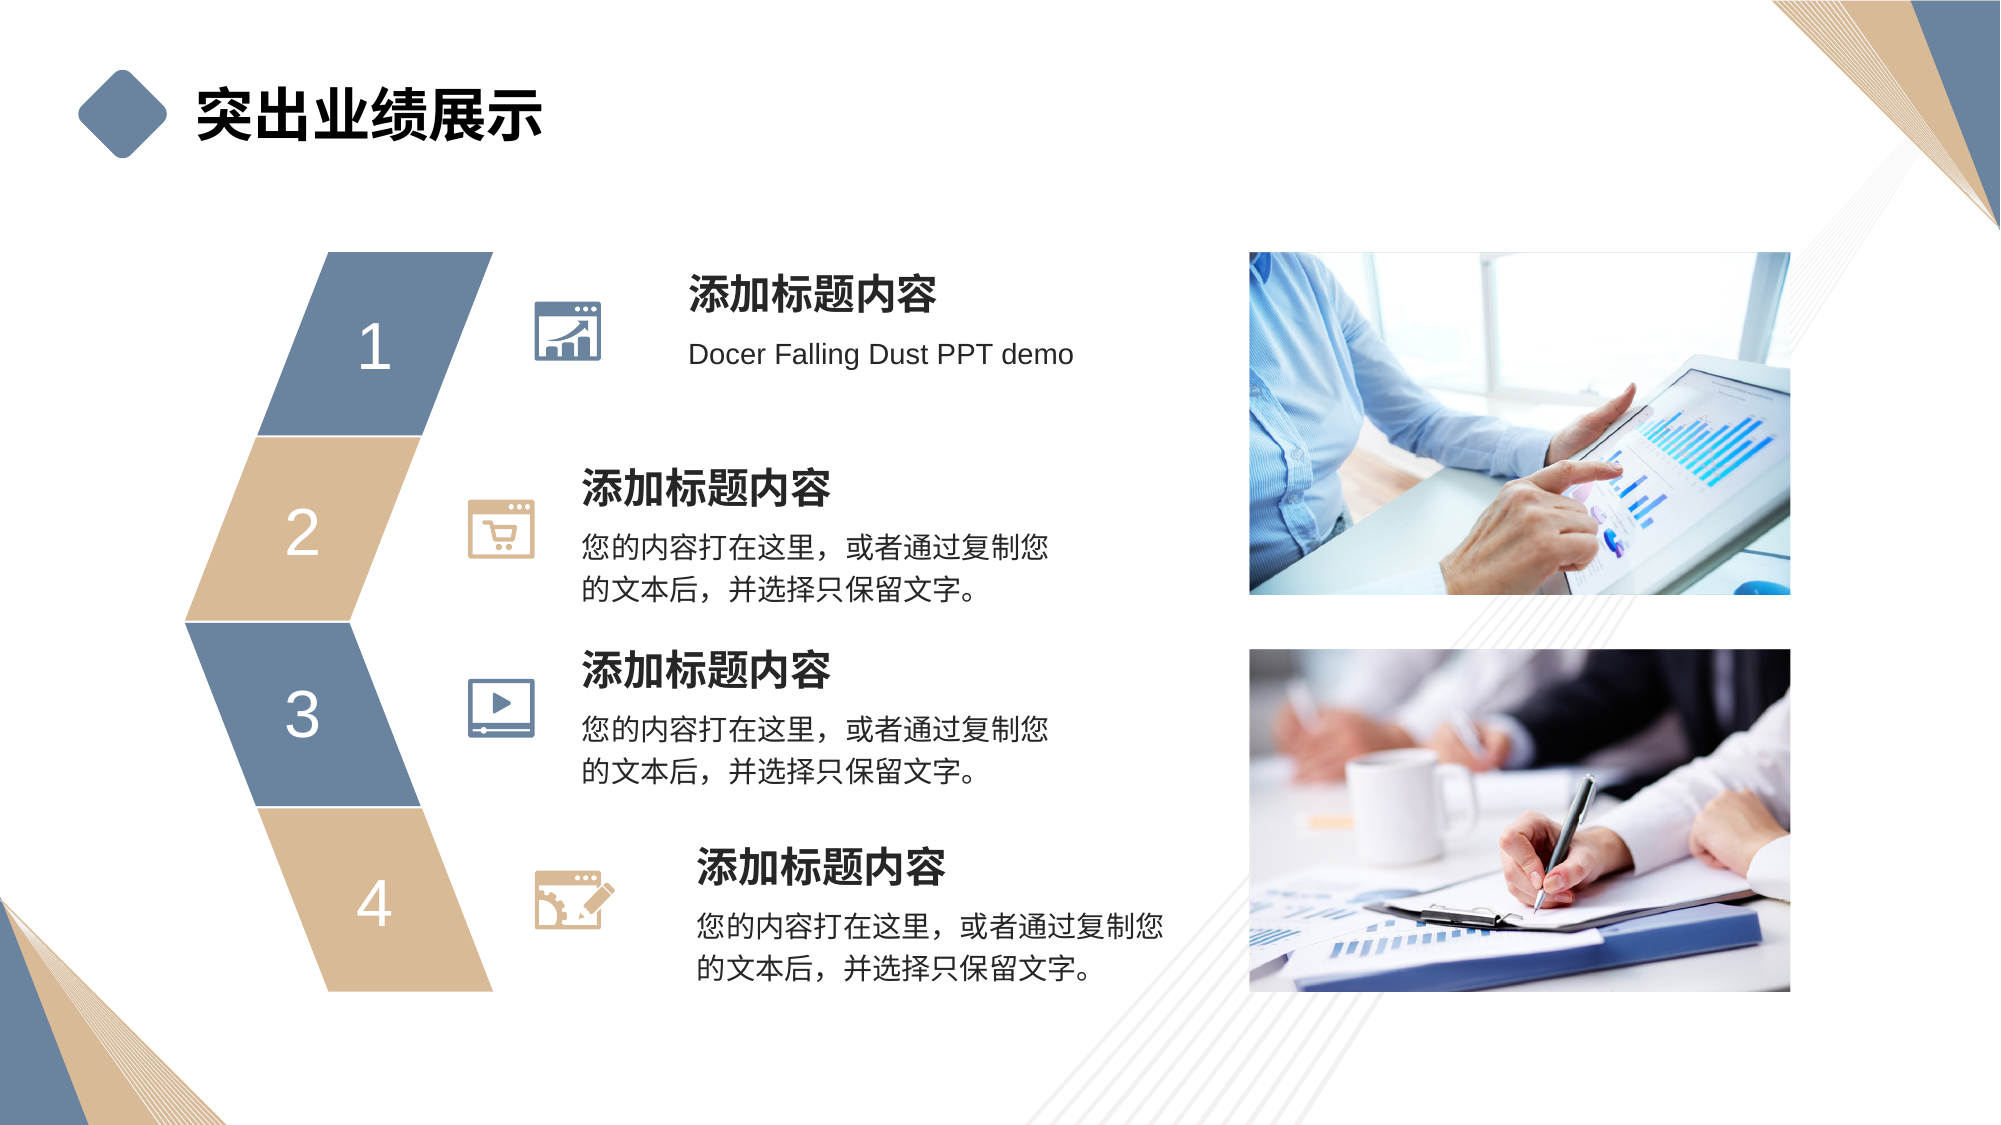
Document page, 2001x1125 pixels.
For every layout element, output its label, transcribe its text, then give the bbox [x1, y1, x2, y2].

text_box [534, 870, 616, 930]
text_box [534, 301, 601, 361]
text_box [184, 252, 494, 621]
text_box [468, 499, 535, 559]
text_box 突出业绩展示 [180, 70, 561, 156]
text_box Docer Falling Dust PPT demo [673, 320, 1176, 378]
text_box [468, 678, 535, 738]
text_box 您的内容打在这里，或者通过复制您的文本后，并选择只保留文字。 [567, 515, 1070, 614]
text_box 您的内容打在这里，或者通过复制您的文本后，并选择只保留文字。 [567, 696, 1070, 796]
text_box 添加标题内容 [567, 626, 955, 702]
text_box 您的内容打在这里，或者通过复制您的文本后，并选择只保留文字。 [682, 894, 1185, 993]
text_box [184, 622, 494, 992]
text_box 添加标题内容 [682, 823, 1070, 899]
text_box [77, 68, 168, 160]
text_box 添加标题内容 [673, 250, 1061, 325]
text_box 添加标题内容 [567, 444, 955, 520]
text_box [1248, 251, 1791, 595]
text_box [1248, 648, 1791, 993]
